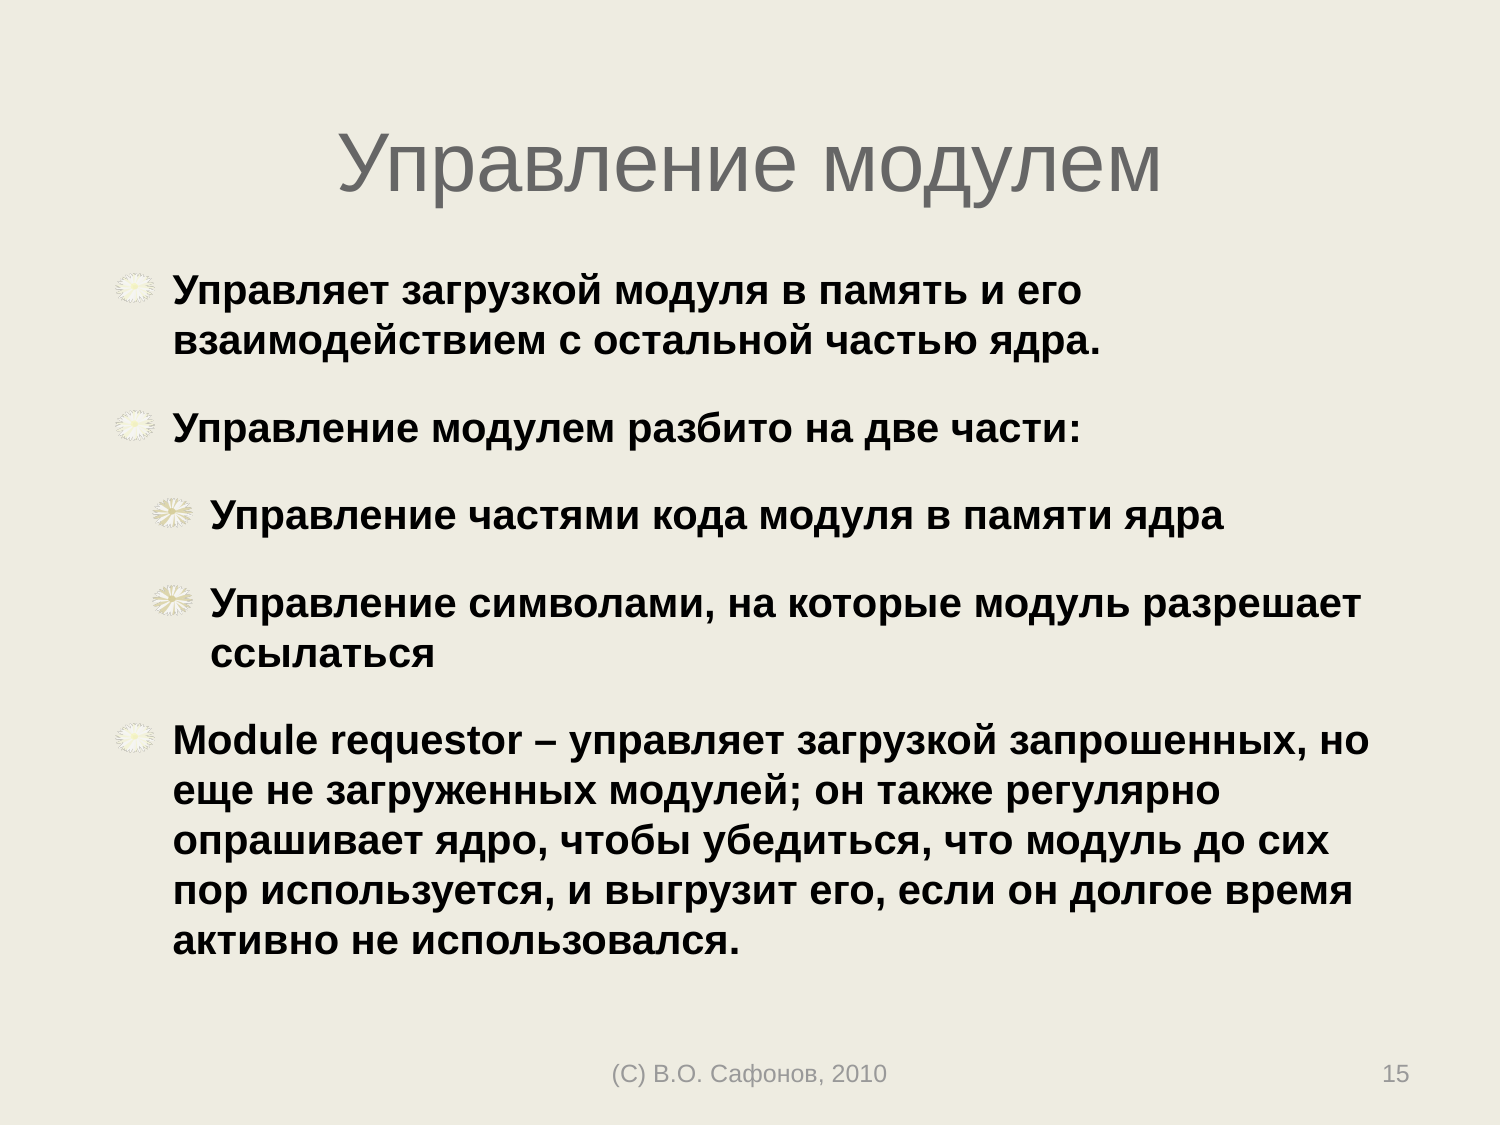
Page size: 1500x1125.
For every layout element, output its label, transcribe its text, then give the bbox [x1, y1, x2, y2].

title Управление модулем [74, 49, 1426, 268]
picture [115, 723, 155, 753]
list Управляет загрузкой модуля в память и его взаимодействием с остальной частью ядра. Управление модулем разбито на две части: Управление частями кода модуля в памяти ядра Управление символами, на которые модуль разрешает ссылаться Module requestor – управляет загрузкой запрошенных, но еще не загруженных модулей; он также регулярно опрашивает ядро, чтобы убедиться, что модуль до сих пор используется, и выгрузит его, если он долгое время активно не использовался. [100, 255, 1413, 1006]
slide_number 15 [1074, 1042, 1425, 1103]
picture [152, 498, 193, 528]
picture [152, 585, 193, 616]
picture [115, 273, 155, 303]
footer (C) В.О. Сафонов, 2010 [512, 1042, 988, 1103]
picture [115, 410, 155, 441]
